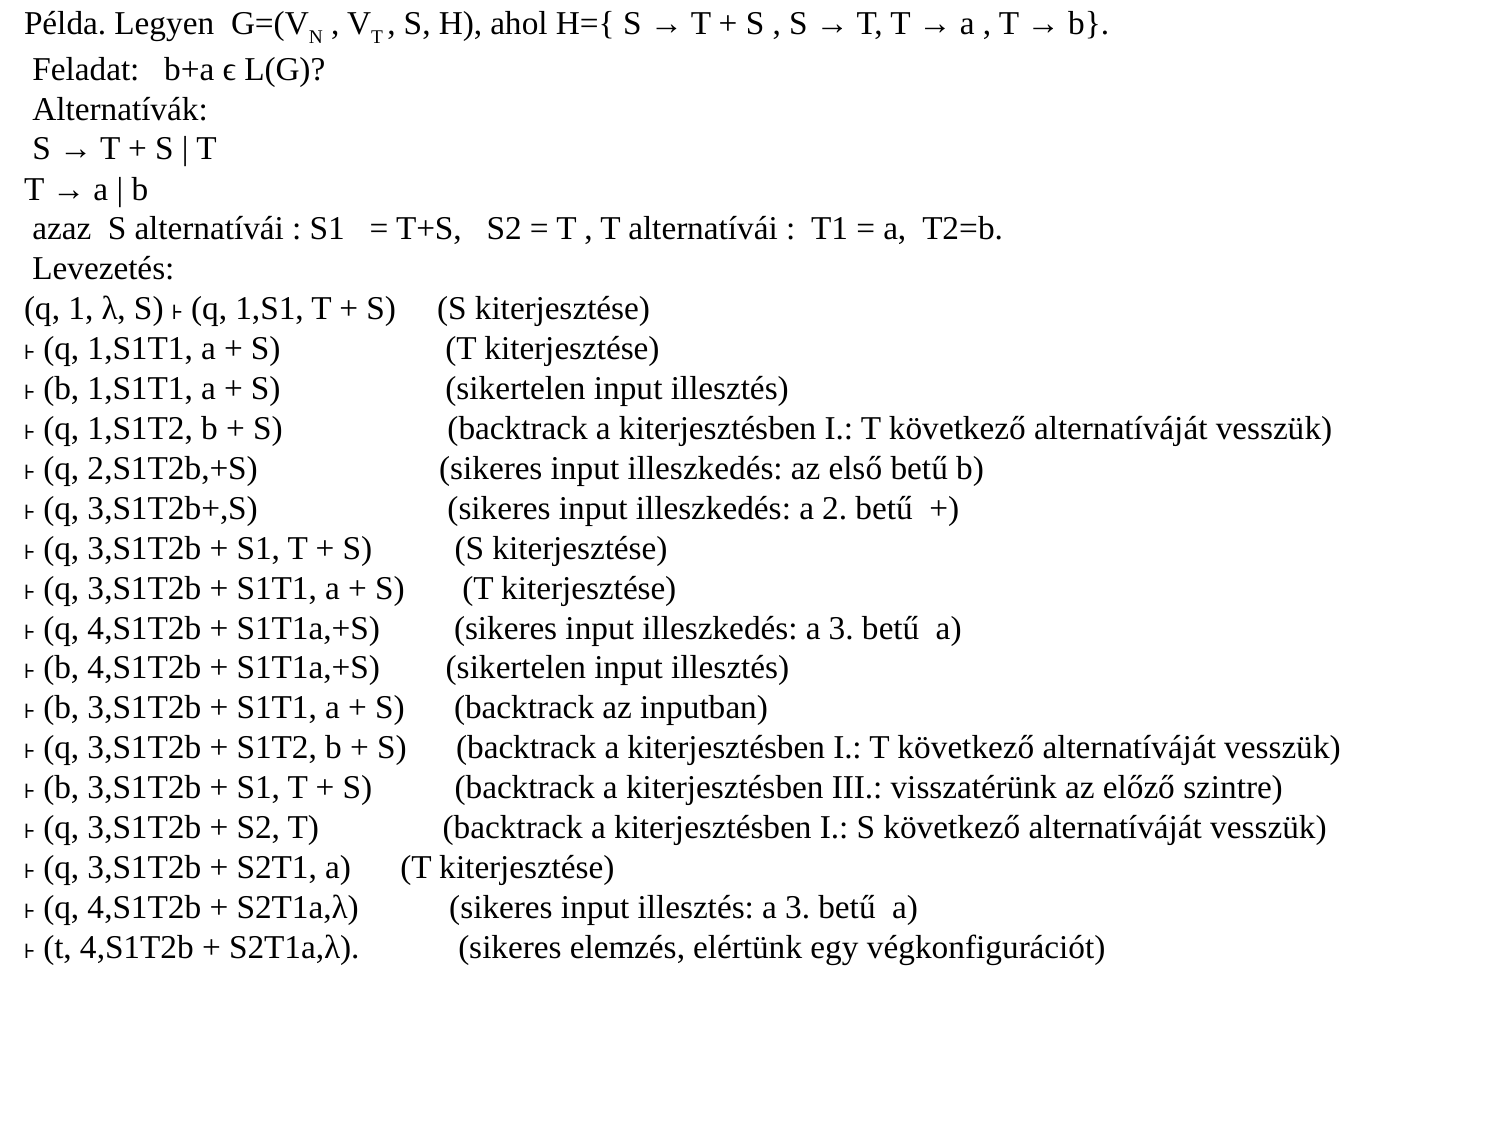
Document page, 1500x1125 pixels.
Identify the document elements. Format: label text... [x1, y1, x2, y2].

text_box Példa. Legyen G=(VN , VT , S, H), ahol H={ S → T + S , S → T, T → a , T → b}. Feladat: b+a ϵ L(G)? Alternatívák: S → T + S | T T → a | b azaz S alternatívái : S1 = T+S, S2 = T , T alternatívái : T1 = a, T2=b. Levezetés: (q, 1, λ, S) ˫ (q, 1,S1, T + S) (S kiterjesztése) ˫ (q, 1,S1T1, a + S) (T kiterjesztése) ˫ (b, 1,S1T1, a + S) (sikertelen input illesztés) ˫ (q, 1,S1T2, b + S) (backtrack a kiterjesztésben I.: T következő alternatíváját vesszük) ˫ (q, 2,S1T2b,+S) (sikeres input illeszkedés: az első betű b) ˫ (q, 3,S1T2b+,S) (sikeres input illeszkedés: a 2. betű +) ˫ (q, 3,S1T2b + S1, T + S) (S kiterjesztése) ˫ (q, 3,S1T2b + S1T1, a + S) (T kiterjesztése) ˫ (q, 4,S1T2b + S1T1a,+S) (sikeres input illeszkedés: a 3. betű a) ˫ (b, 4,S1T2b + S1T1a,+S) (sikertelen input illesztés) ˫ (b, 3,S1T2b + S1T1, a + S) (backtrack az inputban) ˫ (q, 3,S1T2b + S1T2, b + S) (backtrack a kiterjesztésben I.: T következő alternatíváját vesszük) ˫ (b, 3,S1T2b + S1, T + S) (backtrack a kiterjesztésben III.: visszatérünk az előző szintre) ˫ (q, 3,S1T2b + S2, T) (backtrack a kiterjesztésben I.: S következő alternatíváját vesszük) ˫ (q, 3,S1T2b + S2T1, a) (T kiterjesztése) ˫ (q, 4,S1T2b + S2T1a,λ) (sikeres input illesztés: a 3. betű a) ˫ (t, 4,S1T2b + S2T1a,λ). (sikeres elemzés, elértünk egy végkonfigurációt) [9, 0, 1359, 1053]
